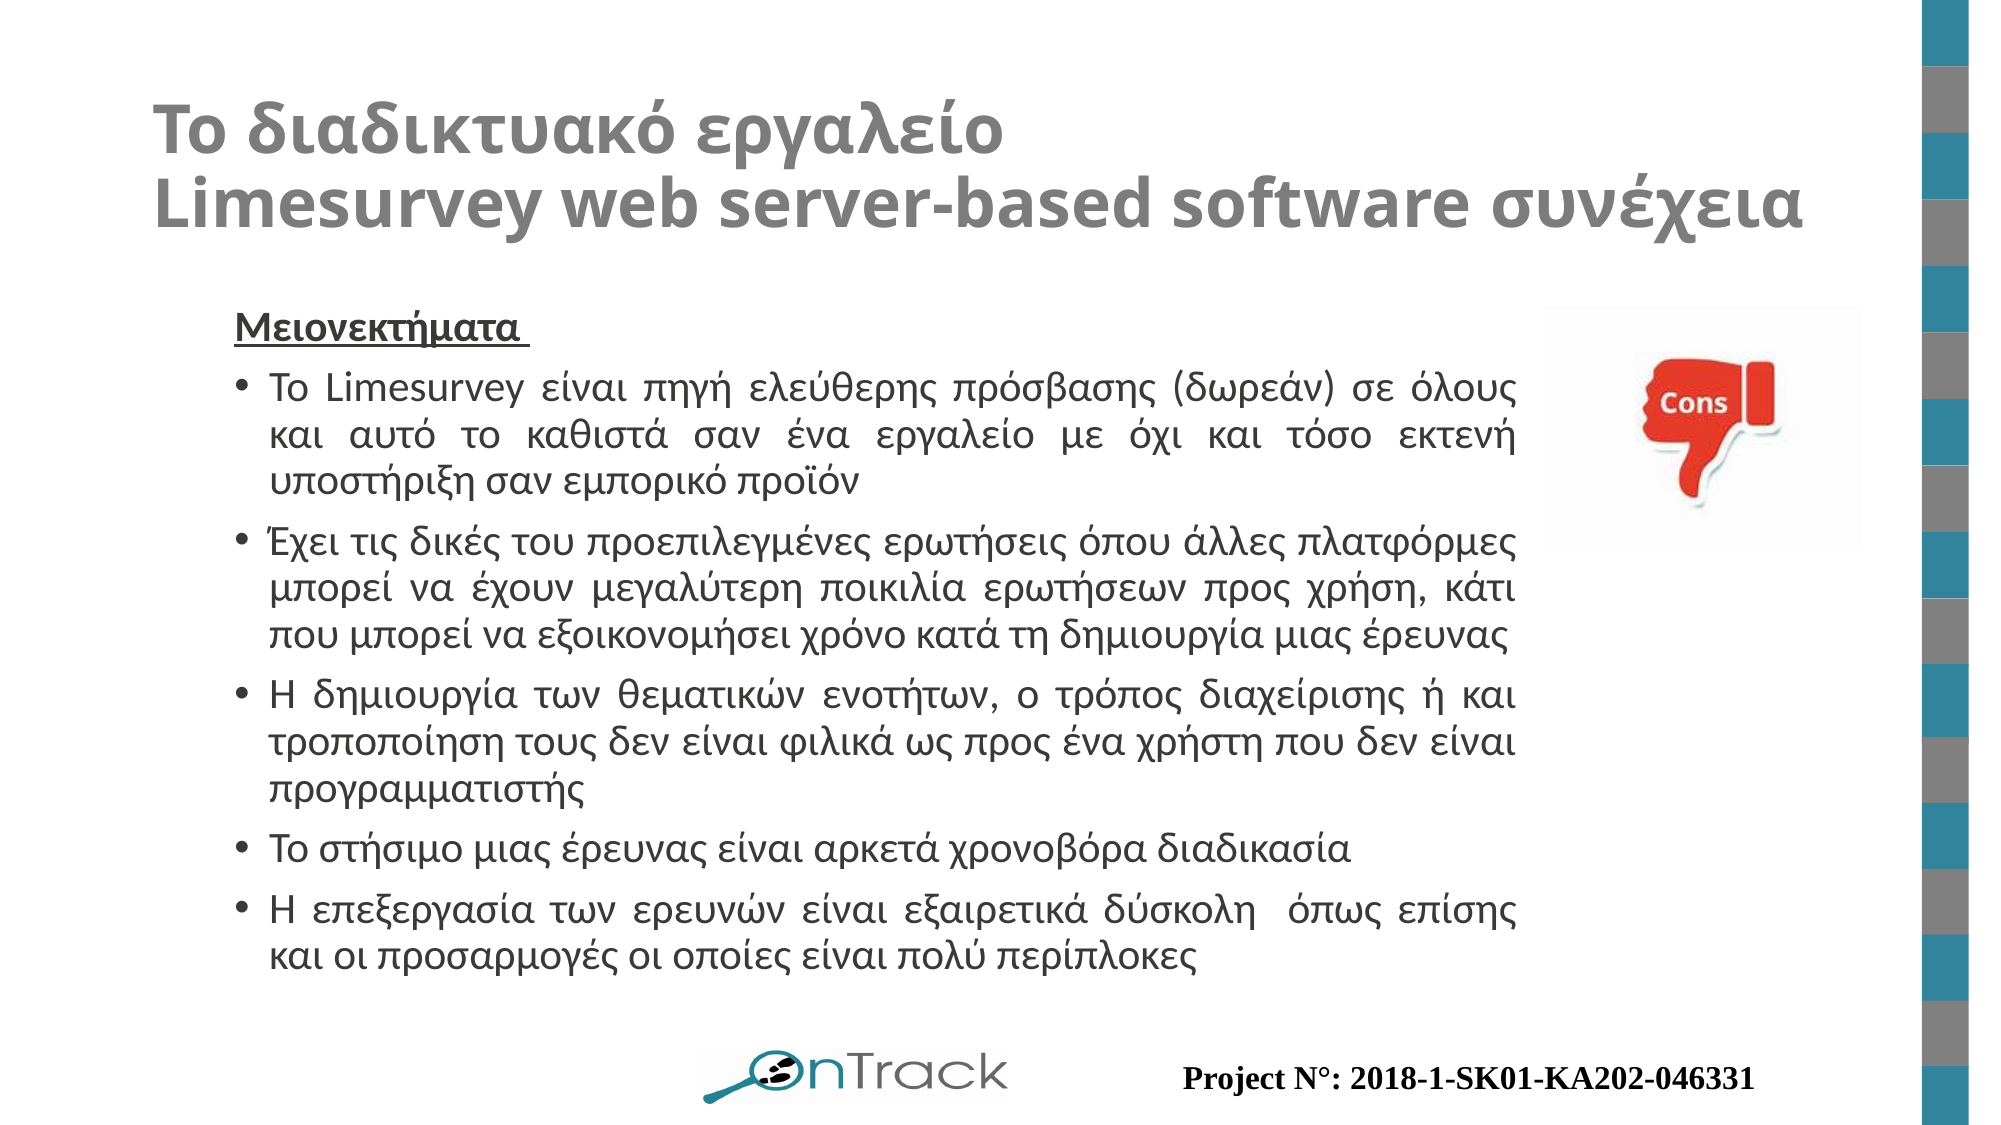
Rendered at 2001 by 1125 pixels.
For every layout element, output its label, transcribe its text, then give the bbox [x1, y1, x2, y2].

title Το διαδικτυακό εργαλείο Limesurvey web server-based software συνέχεια [137, 59, 1863, 278]
picture [703, 1048, 1008, 1104]
picture [1544, 306, 1863, 546]
list Μειονεκτήματα Το Limesurvey είναι πηγή ελεύθερης πρόσβασης (δωρεάν) σε όλους και αυτό το καθιστά σαν ένα εργαλείο με όχι και τόσο εκτενή υποστήριξη σαν εμπορικό προϊόν Έχει τις δικές του προεπιλεγμένες ερωτήσεις όπου άλλες πλατφόρμες μπορεί να έχουν μεγαλύτερη ποικιλία ερωτήσεων προς χρήση, κάτι που μπορεί να εξοικονομήσει χρόνο κατά τη δημιουργία μιας έρευνας Η δημιουργία των θεματικών ενοτήτων, ο τρόπος διαχείρισης ή και τροποποίηση τους δεν είναι φιλικά ως προς ένα χρήστη που δεν είναι προγραμματιστής Το στήσιμο μιας έρευνας είναι αρκετά χρονοβόρα διαδικασία Η επεξεργασία των ερευνών είναι εξαιρετικά δύσκολη όπως επίσης και οι προσαρμογές οι οποίες είναι πολύ περίπλοκες [219, 296, 1533, 1034]
